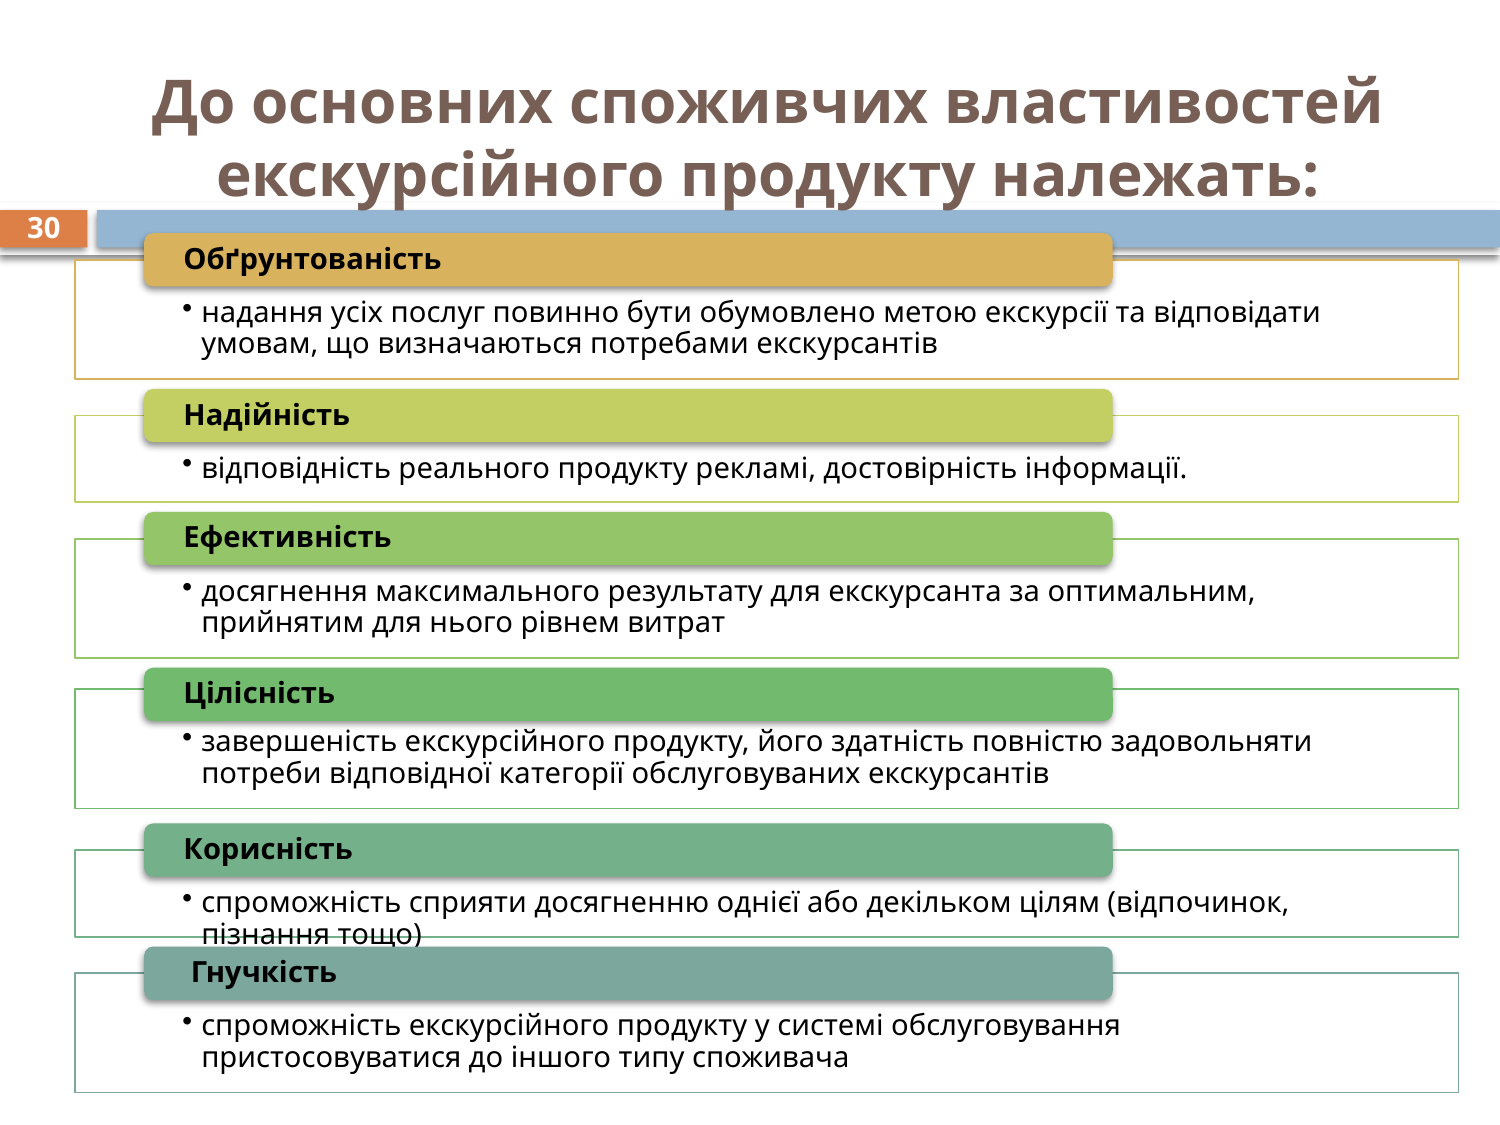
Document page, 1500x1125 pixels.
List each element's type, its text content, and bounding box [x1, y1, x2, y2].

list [74, 231, 1459, 1095]
slide_number 30 [0, 208, 88, 249]
title До основних споживчих властивостей екскурсійного продукту належать: [42, 54, 1495, 218]
